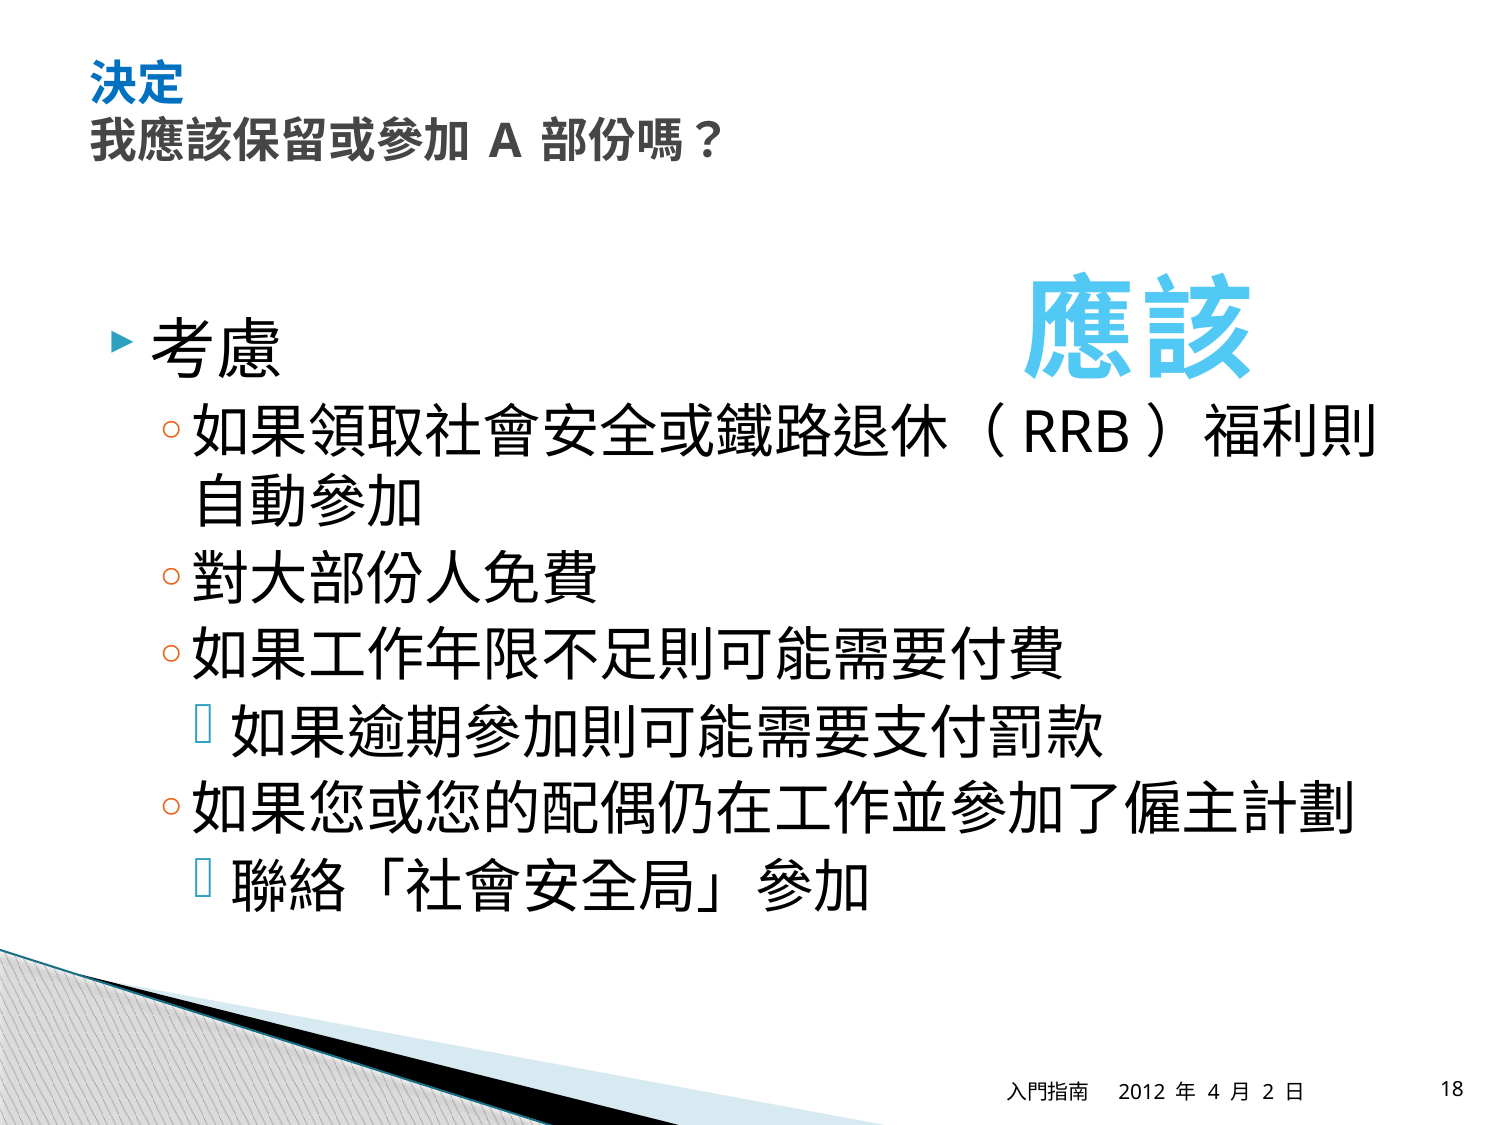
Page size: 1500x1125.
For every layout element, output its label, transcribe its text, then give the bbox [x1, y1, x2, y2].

title 決定 我應該保留或參加 A 部份嗎？ [75, 45, 1425, 233]
text_box 應該 [1007, 249, 1269, 400]
list 考慮 如果領取社會安全或鐵路退休（RRB）福利則自動參加 對大部份人免費 如果工作年限不足則可能需要付費 如果逾期參加則可能需要支付罰款 如果您或您的配偶仍在工作並參加了僱主計劃 聯絡「社會安全局」參加 [75, 299, 1425, 1043]
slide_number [1105, 1051, 1418, 1112]
slide_number 18 [1418, 1051, 1479, 1112]
footer 入門指南 [718, 1051, 1105, 1112]
